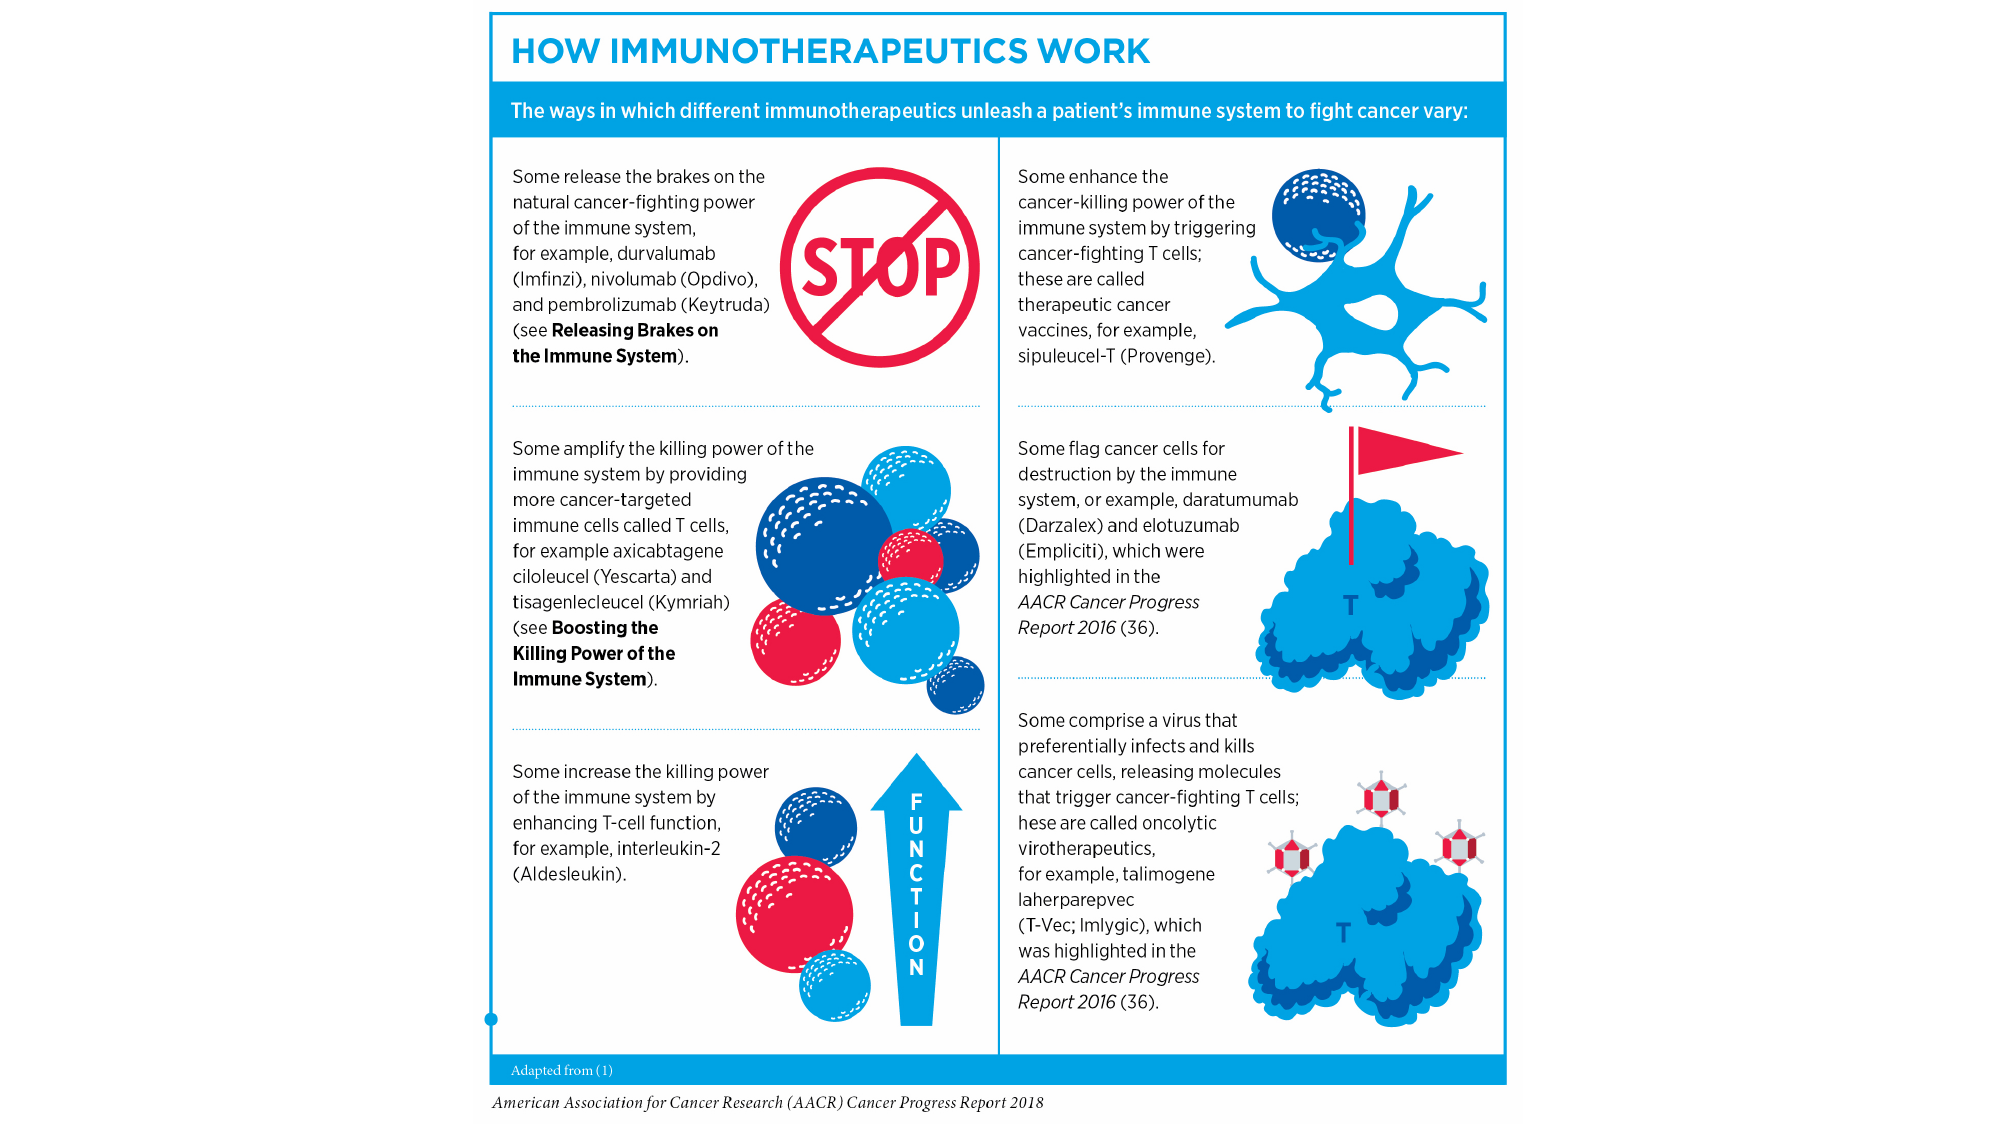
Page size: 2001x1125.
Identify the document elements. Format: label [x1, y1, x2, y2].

picture [473, 0, 1523, 1124]
